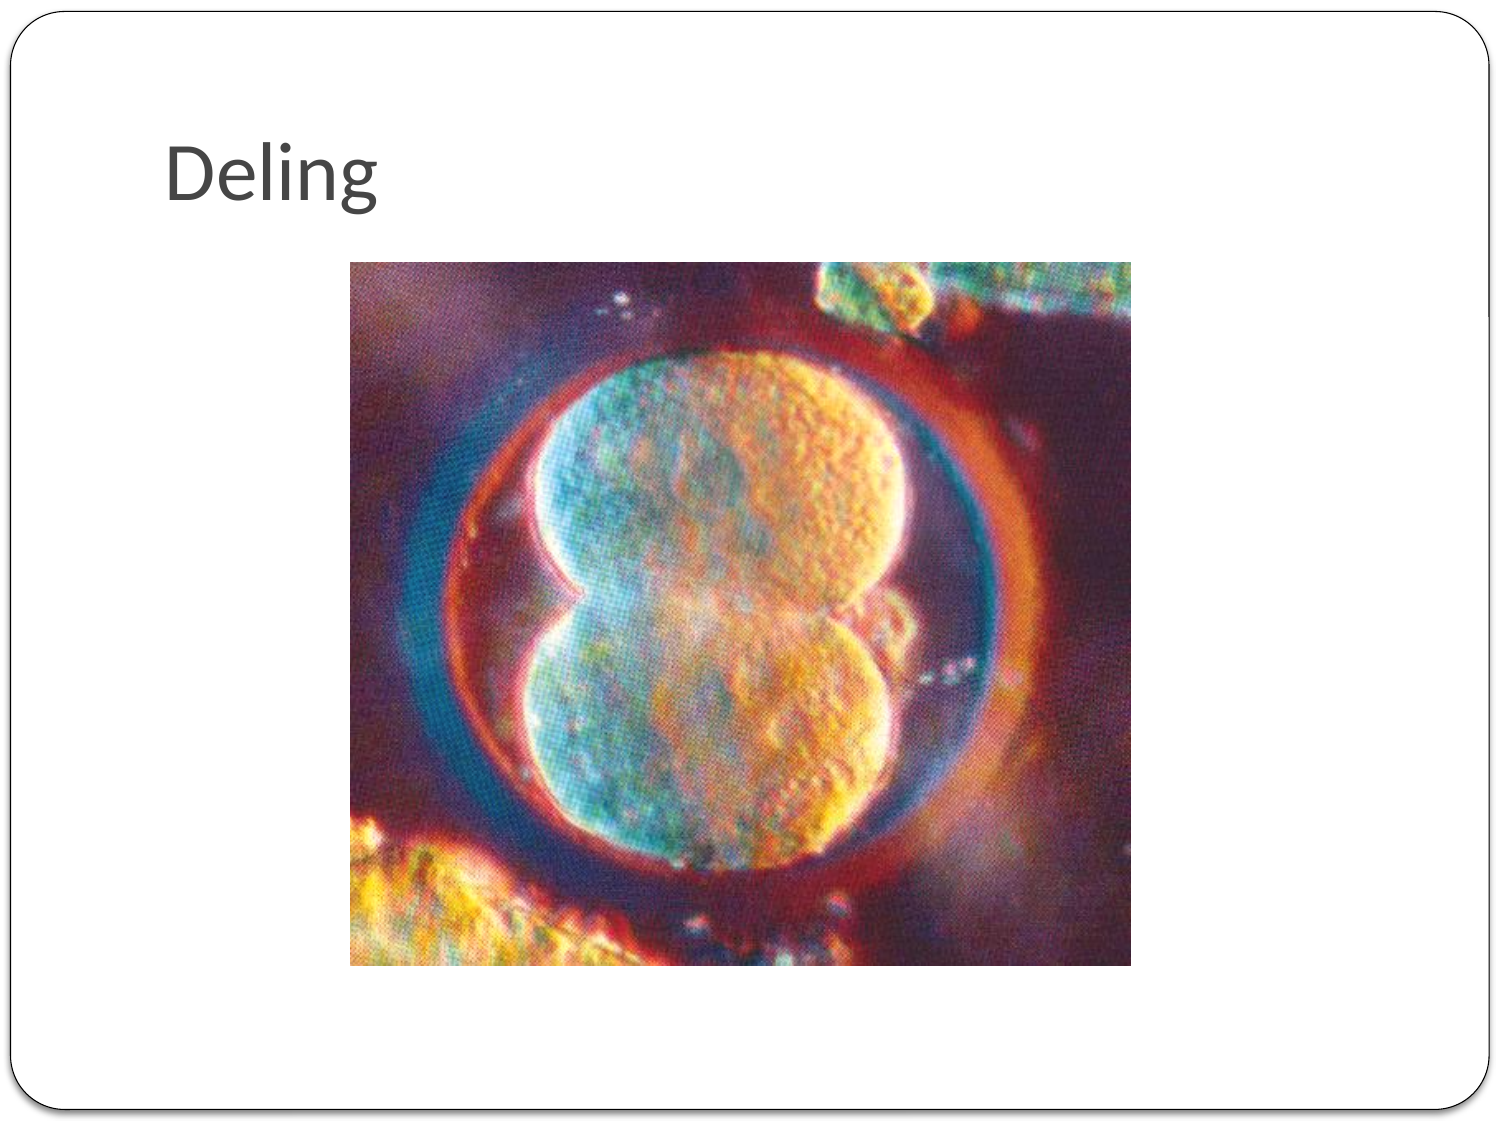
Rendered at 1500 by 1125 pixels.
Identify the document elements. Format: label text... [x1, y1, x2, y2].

picture [349, 262, 1132, 967]
title Deling [150, 45, 1425, 233]
